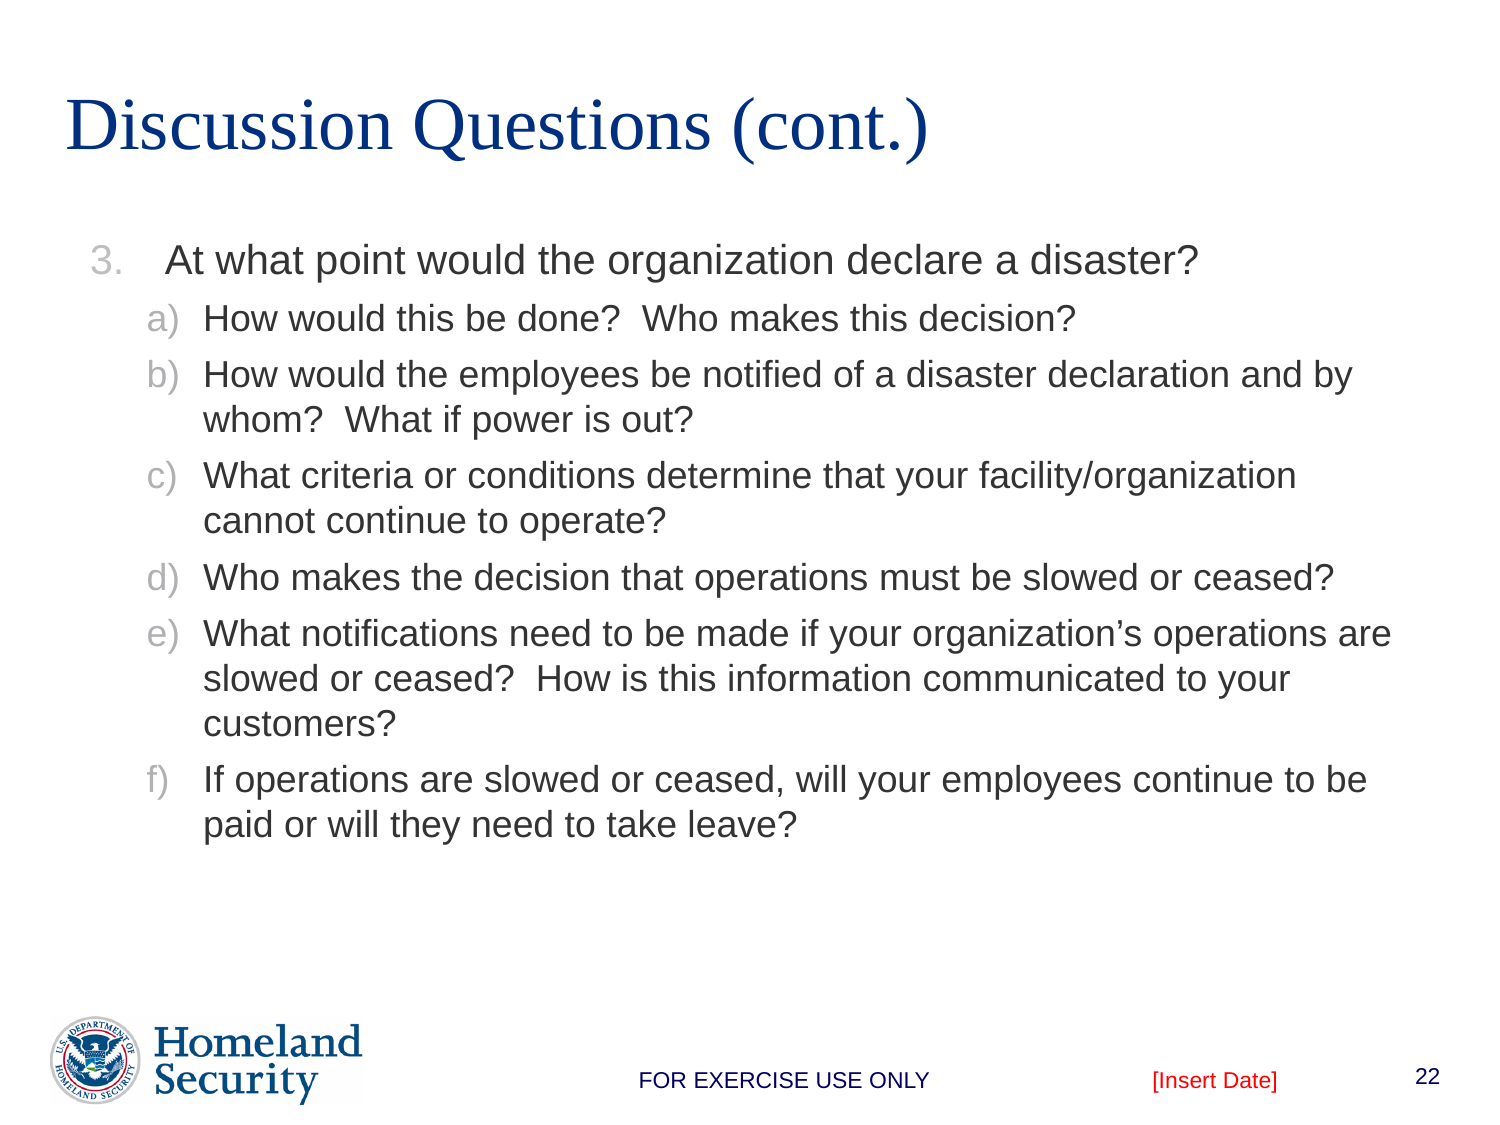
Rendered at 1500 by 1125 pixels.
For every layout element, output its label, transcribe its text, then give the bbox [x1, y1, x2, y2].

slide_number 22 [1399, 1053, 1476, 1097]
list 3. At what point would the organization declare a disaster? How would this be done? Who makes this decision? How would the employees be notified of a disaster declaration and by whom? What if power is out? What criteria or conditions determine that your facility/organization cannot continue to operate? Who makes the decision that operations must be slowed or ceased? What notifications need to be made if your organization’s operations are slowed or ceased? How is this information communicated to your customers? If operations are slowed or ceased, will your employees continue to be paid or will they need to take leave? [75, 224, 1425, 968]
picture [50, 1016, 363, 1105]
title Discussion Questions (cont.) [49, 0, 1276, 173]
